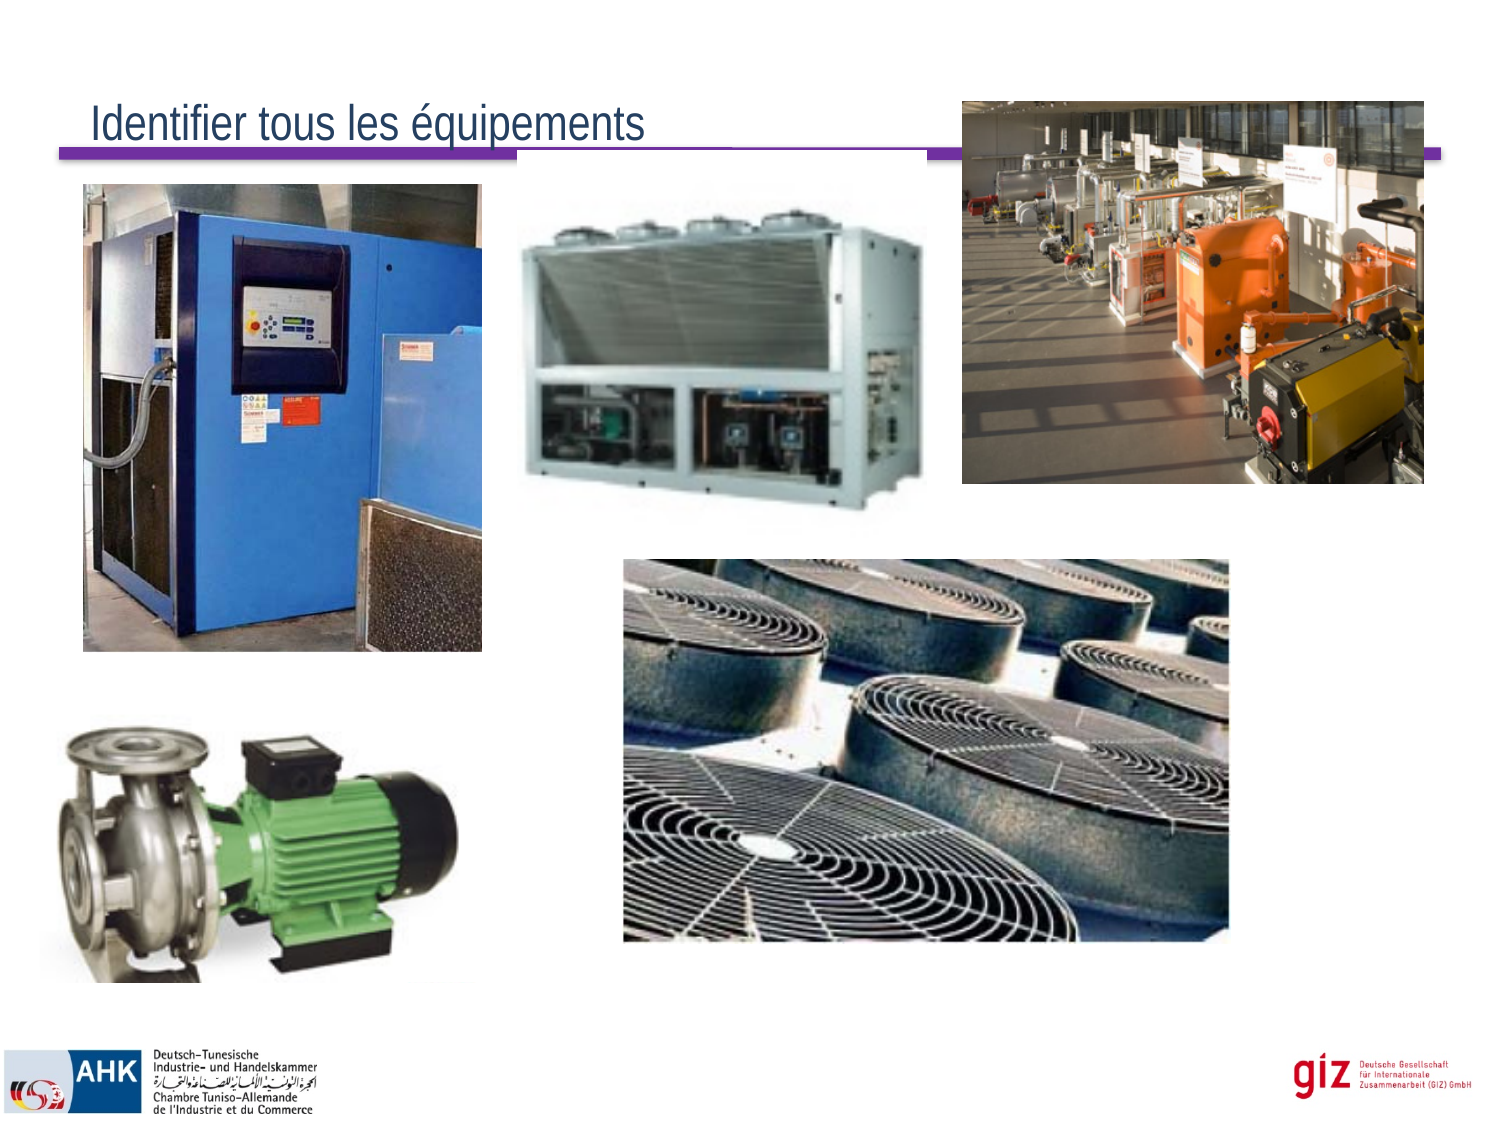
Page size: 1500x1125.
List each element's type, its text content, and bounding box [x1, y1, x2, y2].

picture [516, 150, 1231, 944]
picture [962, 101, 1424, 485]
title Identifier tous les équipements [75, 18, 1425, 158]
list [83, 184, 482, 653]
picture [3, 1049, 317, 1114]
picture [39, 680, 482, 983]
picture [1275, 1031, 1500, 1125]
